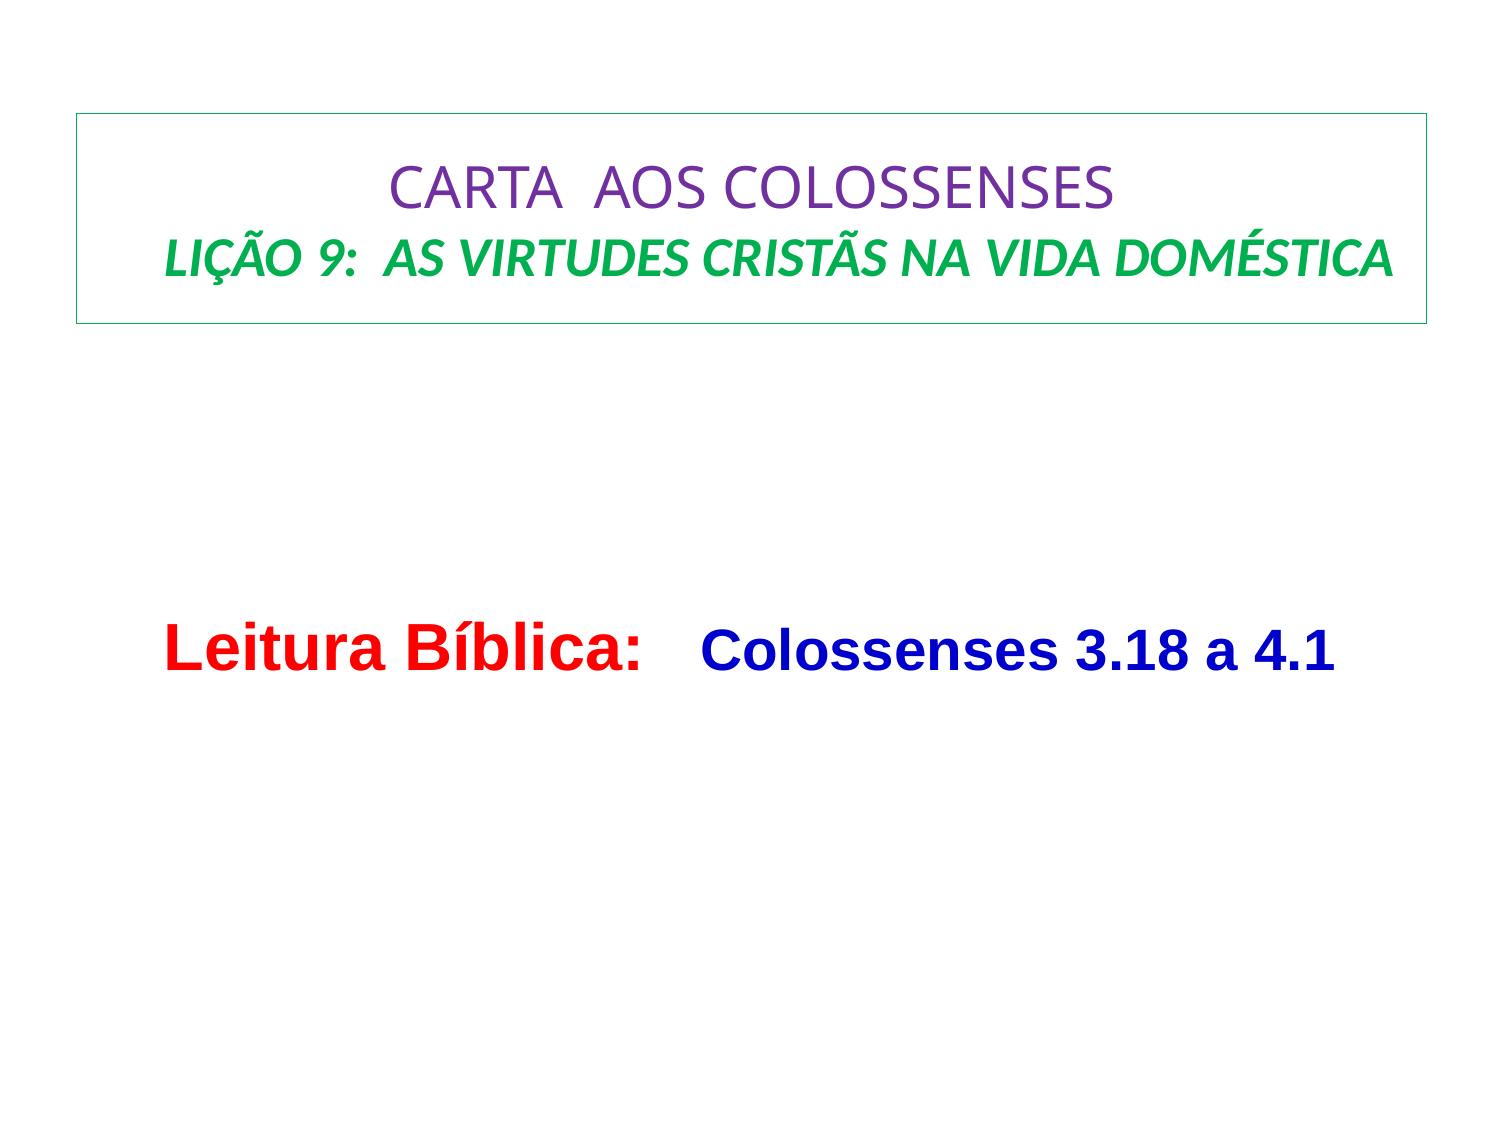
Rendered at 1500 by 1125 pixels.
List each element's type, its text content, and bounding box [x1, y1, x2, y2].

list Leitura Bíblica: Colossenses 3.18 a 4.1 [75, 349, 1425, 1005]
title CARTA AOS COLOSSENSES LIÇÃO 9: AS VIRTUDES CRISTÃS NA VIDA DOMÉSTICA [76, 113, 1427, 324]
